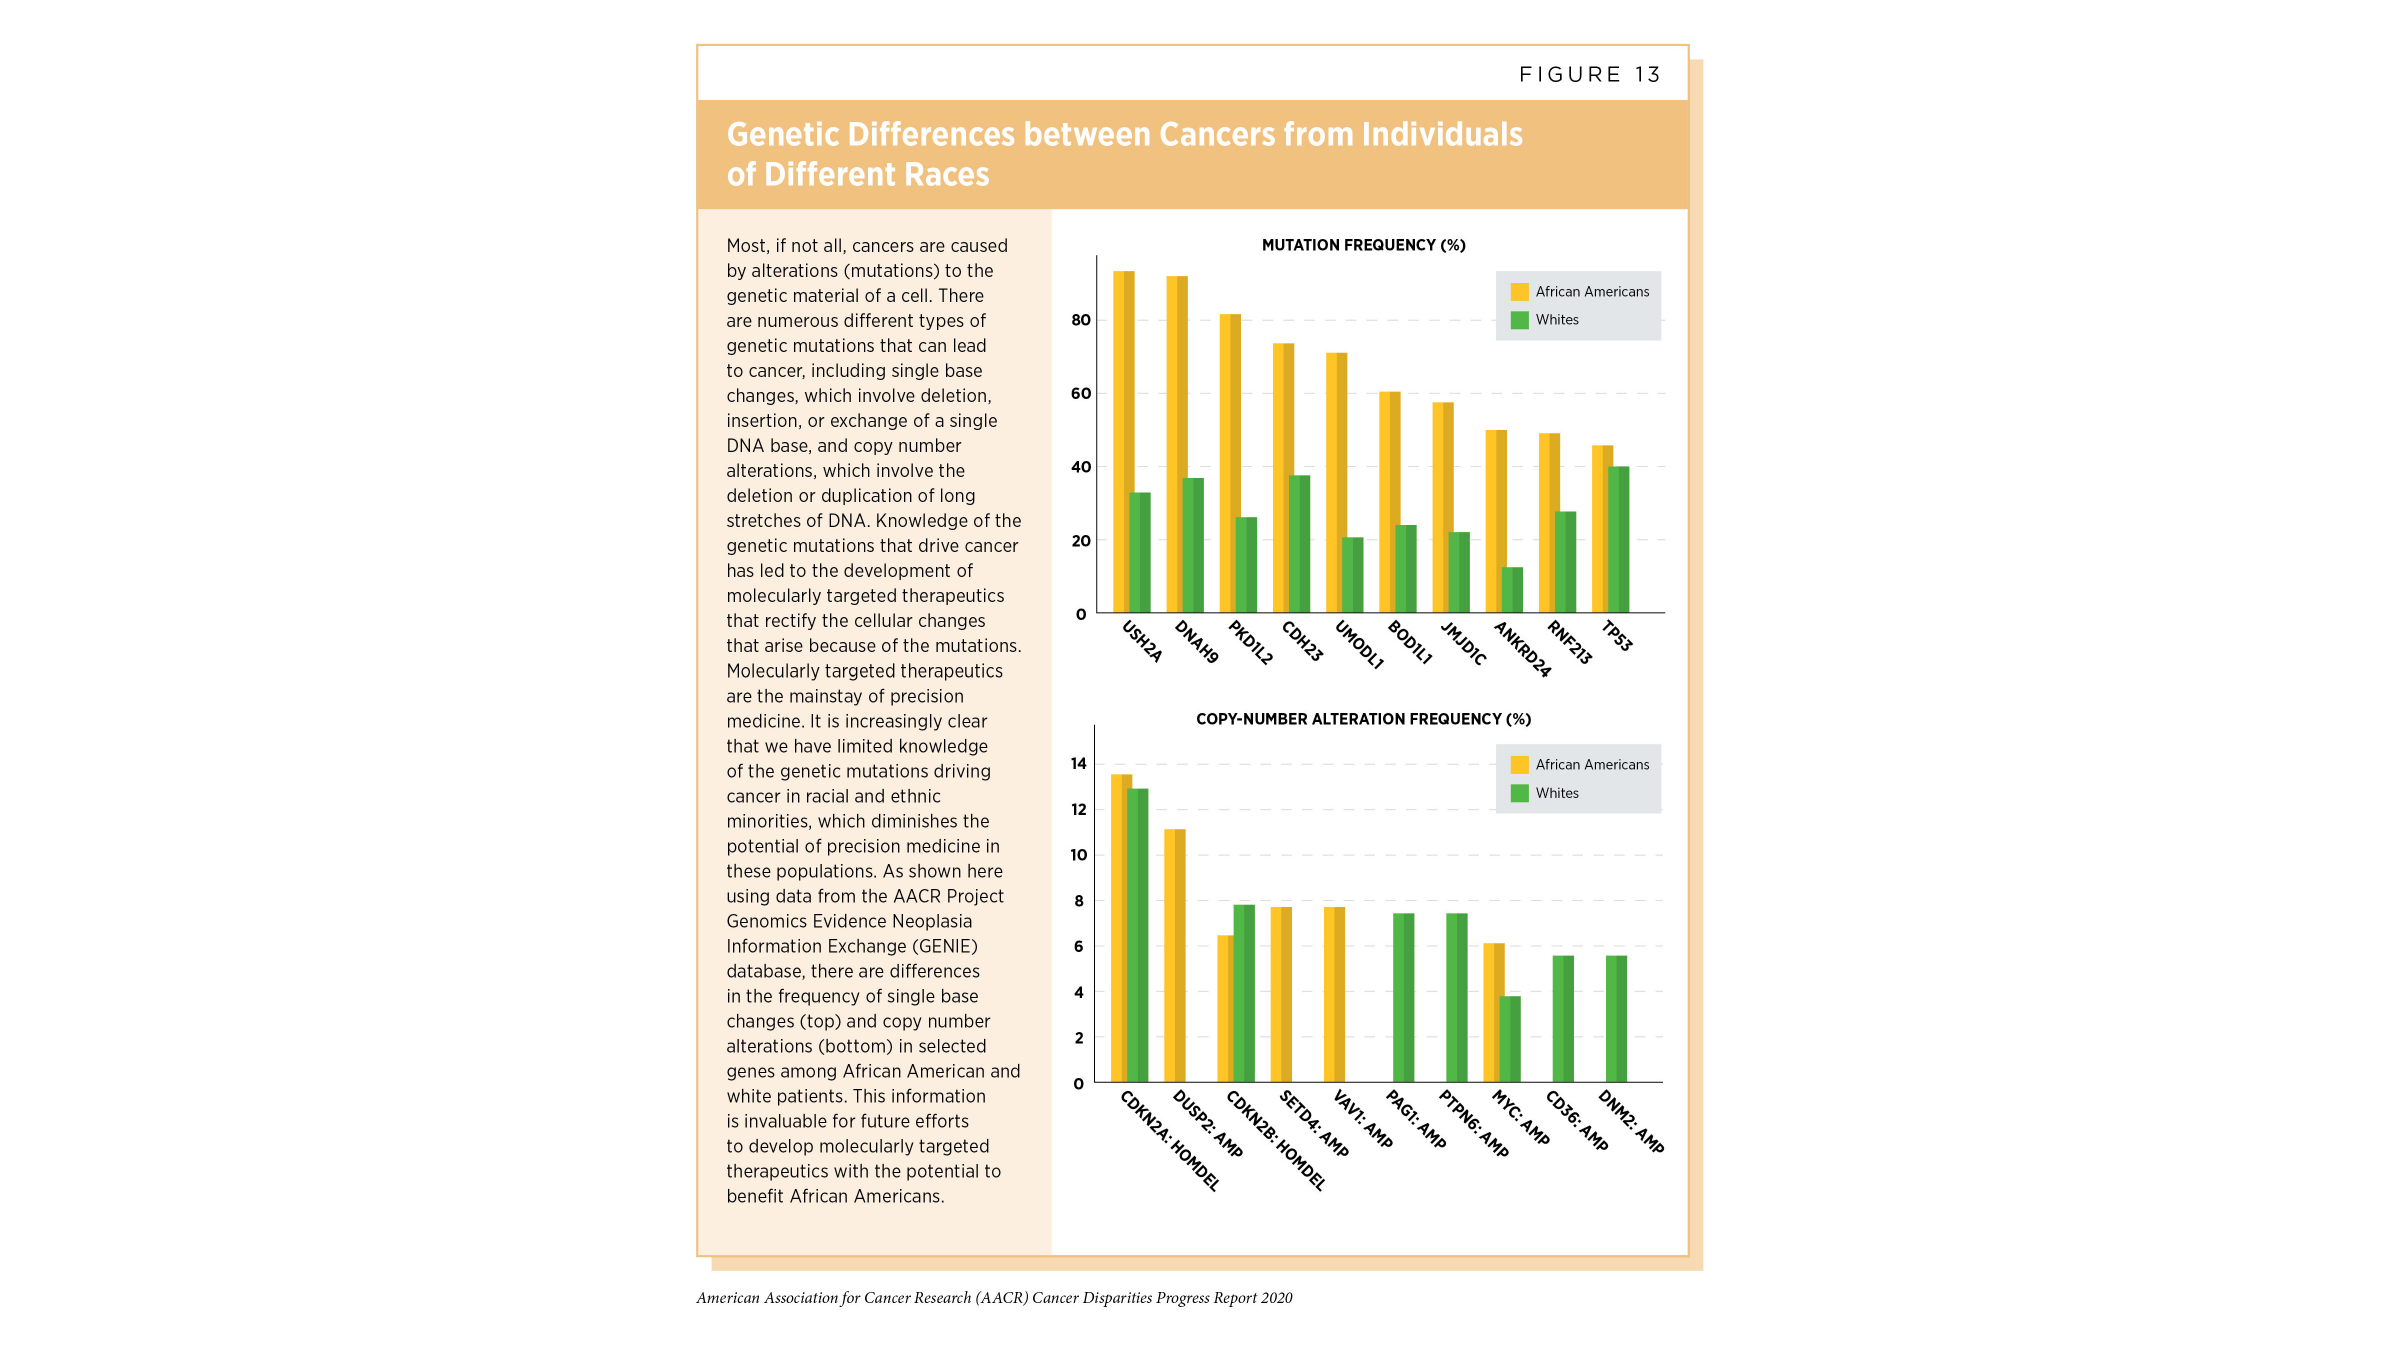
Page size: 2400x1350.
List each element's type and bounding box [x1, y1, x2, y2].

picture [688, 37, 1712, 1313]
